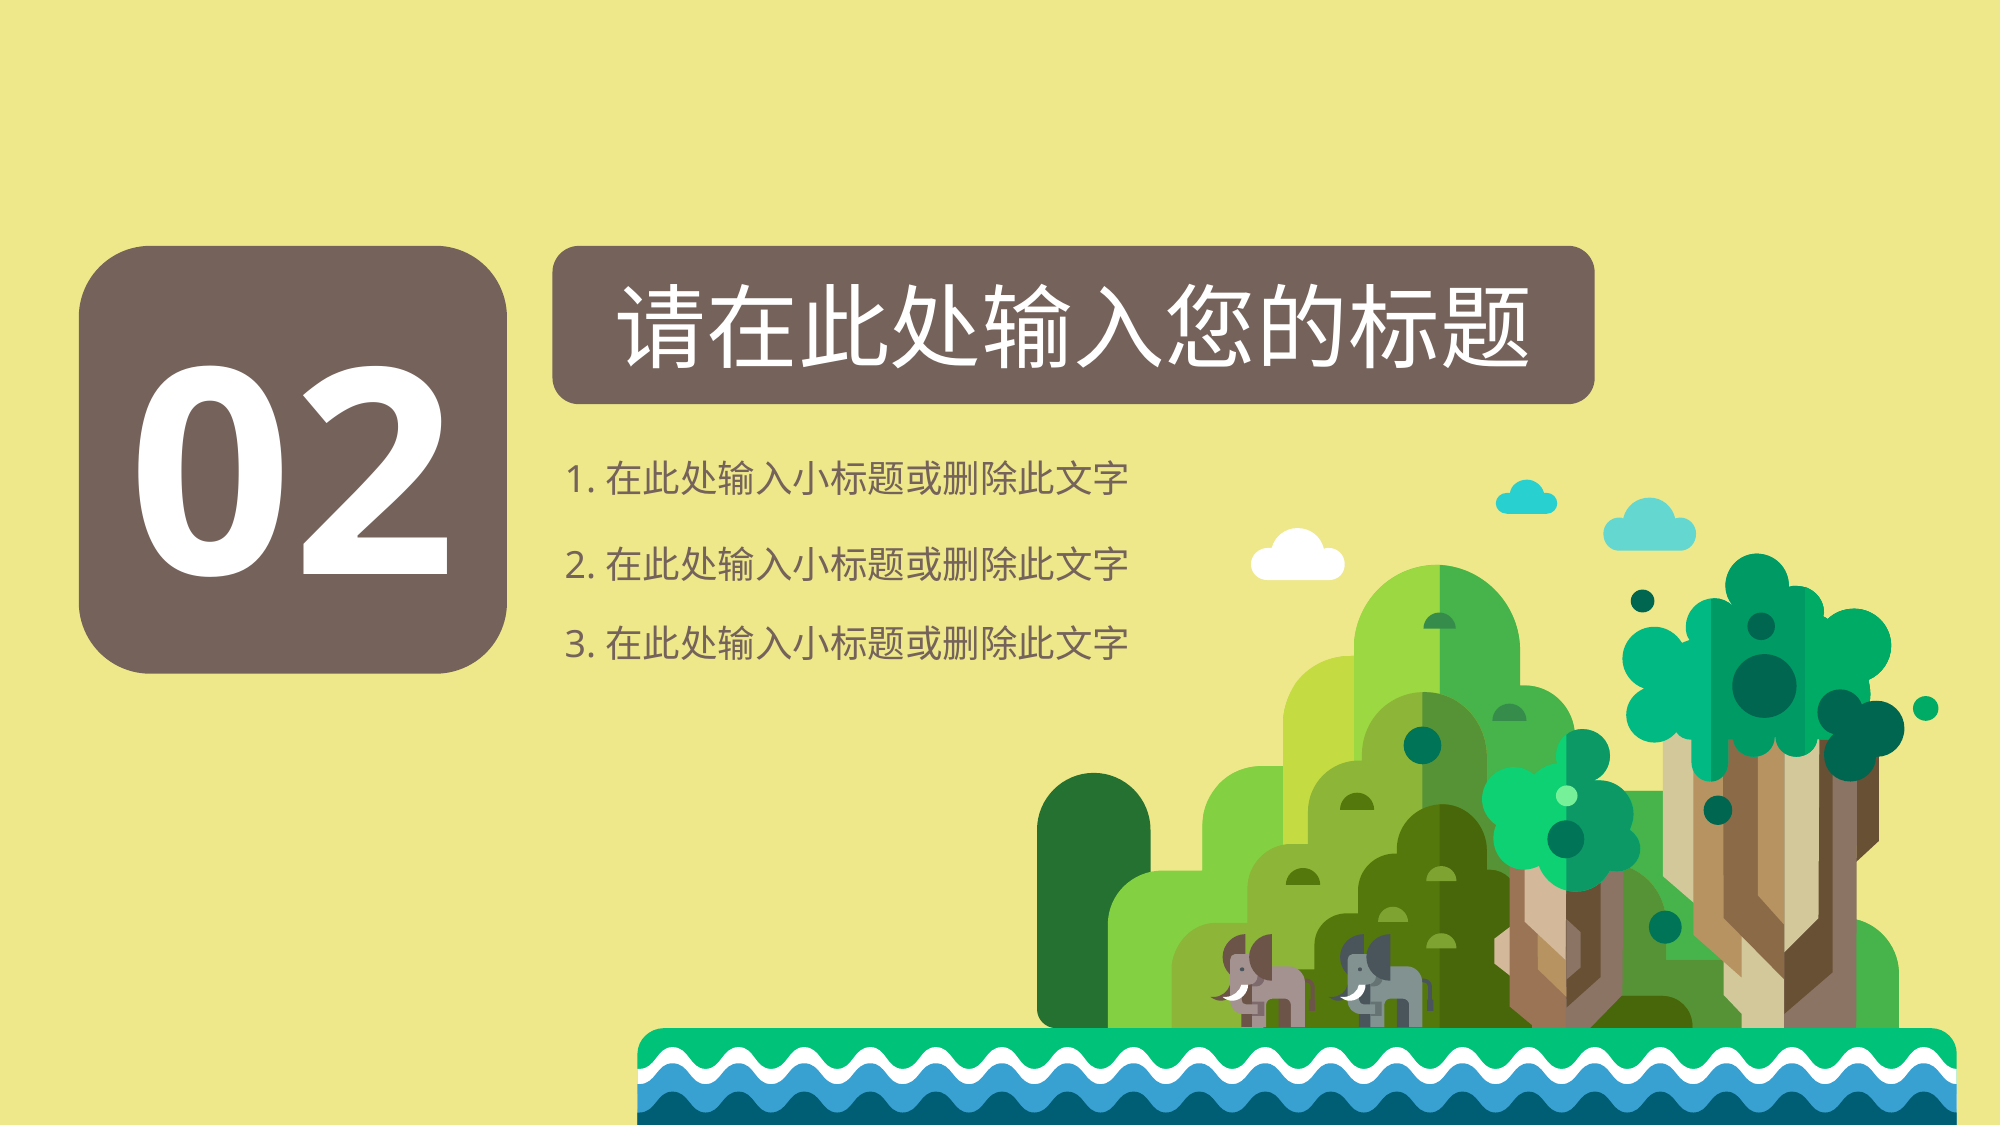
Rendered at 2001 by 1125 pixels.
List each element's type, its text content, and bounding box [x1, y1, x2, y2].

text_box [1732, 654, 1797, 718]
text_box [1592, 995, 1693, 1028]
text_box [1494, 927, 1509, 975]
text_box [1415, 1103, 1444, 1112]
text_box 2.在此处输入小标题或删除此文字 [549, 533, 1145, 594]
text_box [1347, 999, 1376, 1014]
text_box [1625, 790, 1719, 959]
text_box [1427, 999, 1434, 1011]
text_box [1423, 612, 1456, 629]
text_box [1426, 866, 1457, 882]
text_box [1547, 1103, 1576, 1112]
text_box [1817, 689, 1905, 782]
text_box [1171, 692, 1422, 1028]
text_box [1305, 978, 1315, 999]
text_box [1378, 906, 1409, 922]
text_box [1285, 867, 1321, 885]
text_box [1547, 820, 1585, 859]
text_box [1107, 870, 1201, 1028]
text_box [1857, 757, 1879, 862]
text_box 02 [78, 245, 507, 674]
text_box [1222, 984, 1249, 1001]
text_box [1555, 785, 1578, 807]
text_box [1278, 999, 1290, 1028]
text_box [1422, 691, 1509, 876]
text_box [1565, 871, 1624, 1028]
text_box [1482, 733, 1567, 891]
text_box [1340, 984, 1366, 1001]
text_box [1747, 612, 1775, 641]
text_box [1784, 740, 1820, 953]
text_box [1492, 703, 1527, 721]
slide_number [1412, 1042, 1863, 1103]
text_box [1693, 772, 1742, 978]
text_box [1222, 934, 1246, 975]
text_box [637, 1028, 1957, 1068]
text_box [1711, 553, 1805, 782]
text_box [1623, 868, 1741, 1028]
text_box [1354, 564, 1440, 760]
text_box [1426, 933, 1457, 949]
text_box [1358, 1014, 1370, 1027]
text_box [1745, 1103, 1774, 1112]
text_box [1201, 766, 1283, 925]
text_box 1.在此处输入小标题或删除此文字 [549, 447, 1145, 508]
text_box [1912, 696, 1939, 721]
text_box [1340, 792, 1375, 810]
text_box [1662, 733, 1693, 903]
text_box 3.在此处输入小标题或删除此文字 [549, 612, 1145, 673]
text_box [1230, 954, 1258, 995]
text_box [1366, 934, 1391, 981]
text_box [637, 1047, 1412, 1084]
text_box [1495, 479, 1558, 514]
text_box [1370, 977, 1383, 987]
text_box [1359, 985, 1370, 1004]
text_box [1230, 998, 1258, 1014]
text_box [1648, 910, 1682, 944]
text_box [1566, 919, 1581, 980]
text_box [1757, 742, 1784, 925]
text_box [1037, 772, 1151, 1028]
text_box [1723, 740, 1784, 980]
text_box [1703, 795, 1733, 825]
text_box [1537, 935, 1567, 997]
text_box [1347, 954, 1376, 996]
text_box [1863, 1047, 1957, 1084]
text_box [1622, 598, 1711, 782]
text_box 请在此处输入您的标题 [552, 245, 1595, 405]
text_box [1679, 1103, 1708, 1112]
text_box [1340, 934, 1364, 974]
text_box [1863, 1063, 1957, 1112]
text_box [1267, 999, 1278, 1028]
text_box [1784, 776, 1857, 1028]
text_box [1403, 726, 1442, 765]
text_box [1613, 1103, 1642, 1112]
text_box [637, 1063, 1412, 1112]
text_box [1250, 528, 1345, 581]
text_box [1422, 978, 1432, 1006]
text_box [1566, 729, 1641, 892]
text_box [1439, 804, 1532, 1028]
text_box [1283, 655, 1354, 844]
text_box [1509, 867, 1565, 1028]
text_box [1857, 919, 1899, 1028]
text_box [637, 1091, 1957, 1125]
text_box [1252, 966, 1305, 1028]
text_box [1328, 985, 1347, 1001]
text_box [1299, 804, 1439, 1028]
text_box [1811, 1103, 1839, 1112]
text_box [1440, 565, 1575, 779]
text_box [1630, 589, 1655, 613]
text_box [1210, 984, 1230, 1001]
text_box [1723, 938, 1784, 1028]
text_box [1524, 867, 1567, 960]
text_box [1308, 999, 1316, 1011]
text_box [1566, 883, 1601, 1008]
text_box [1370, 966, 1423, 1028]
text_box [1481, 1103, 1510, 1112]
text_box [1241, 1014, 1252, 1027]
text_box [1396, 999, 1409, 1028]
text_box [1242, 985, 1252, 1004]
text_box [1370, 1001, 1382, 1016]
text_box [1252, 977, 1265, 987]
text_box [1249, 934, 1272, 981]
text_box [1252, 1001, 1265, 1016]
text_box [1805, 586, 1892, 755]
text_box [1784, 740, 1833, 1014]
text_box [1603, 497, 1697, 551]
